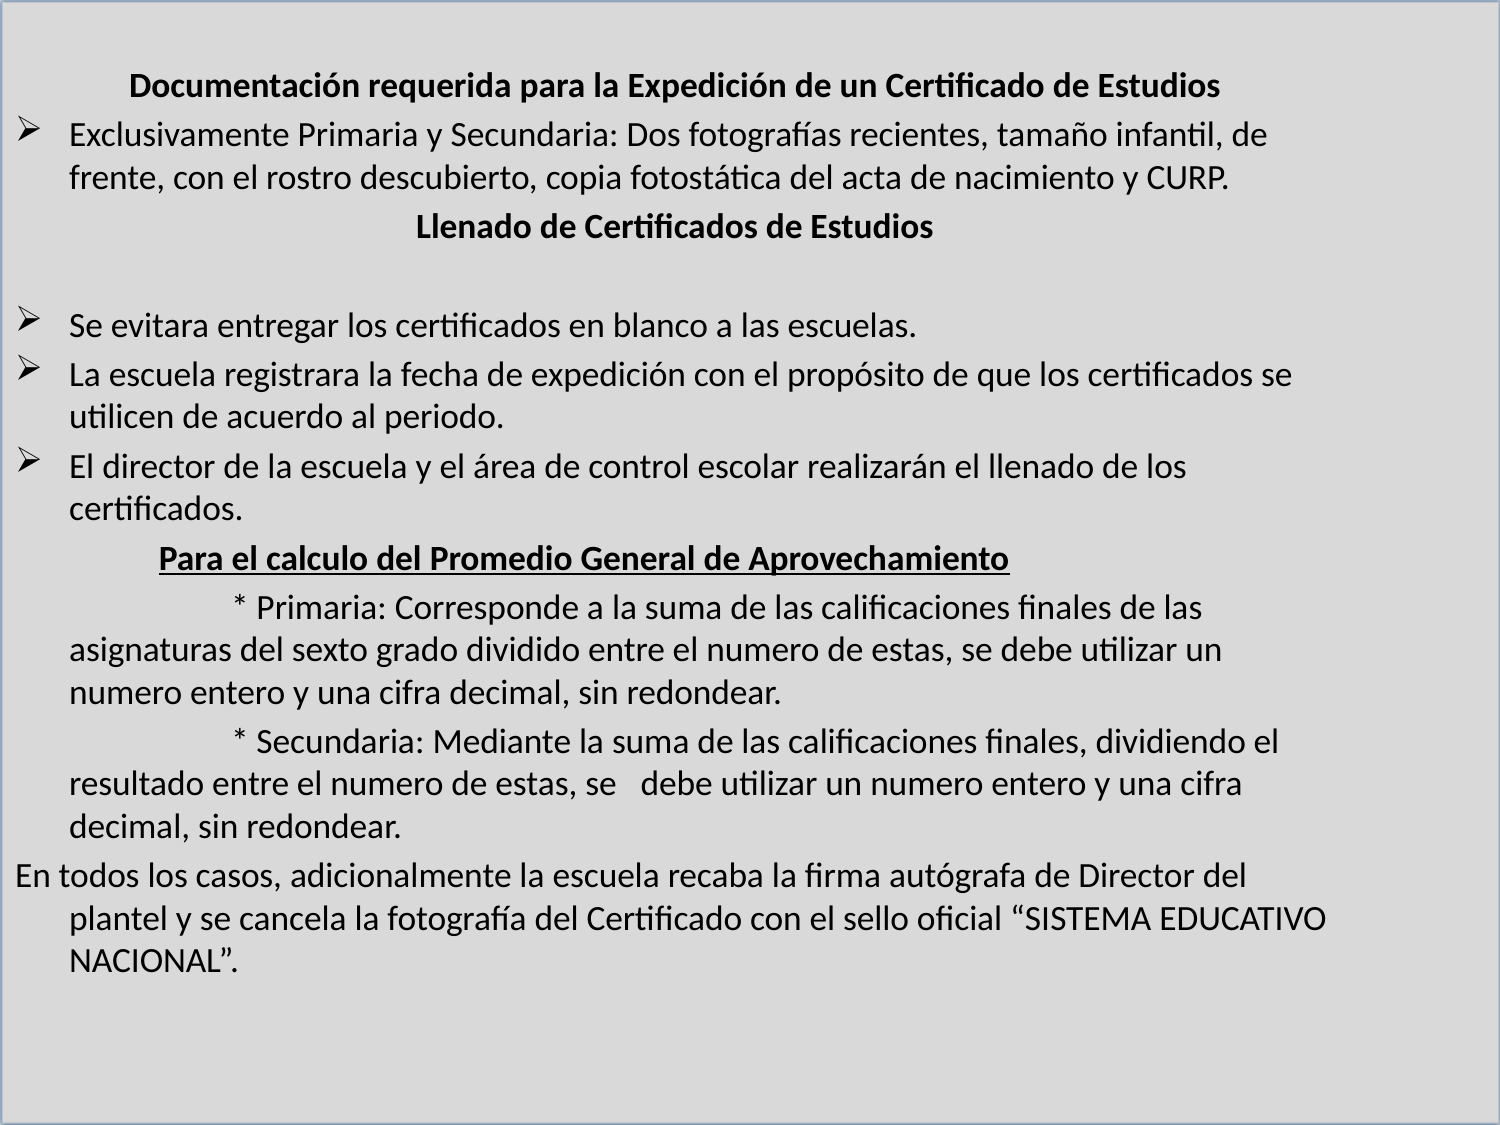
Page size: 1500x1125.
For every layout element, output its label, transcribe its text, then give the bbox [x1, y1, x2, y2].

text_box [4, 4, 1497, 1122]
list Documentación requerida para la Expedición de un Certificado de Estudios Exclusivamente Primaria y Secundaria: Dos fotografías recientes, tamaño infantil, de frente, con el rostro descubierto, copia fotostática del acta de nacimiento y CURP. Llenado de Certificados de Estudios Se evitara entregar los certificados en blanco a las escuelas. La escuela registrara la fecha de expedición con el propósito de que los certificados se utilicen de acuerdo al periodo. El director de la escuela y el área de control escolar realizarán el llenado de los certificados. Para el calculo del Promedio General de Aprovechamiento * Primaria: Corresponde a la suma de las calificaciones finales de las asignaturas del sexto grado dividido entre el numero de estas, se debe utilizar un numero entero y una cifra decimal, sin redondear. * Secundaria: Mediante la suma de las calificaciones finales, dividiendo el resultado entre el numero de estas, se debe utilizar un numero entero y una cifra decimal, sin redondear. En todos los casos, adicionalmente la escuela recaba la firma autógrafa de Director del plantel y se cancela la fotografía del Certificado con el sello oficial “SISTEMA EDUCATIVO NACIONAL”. [0, 54, 1350, 1005]
